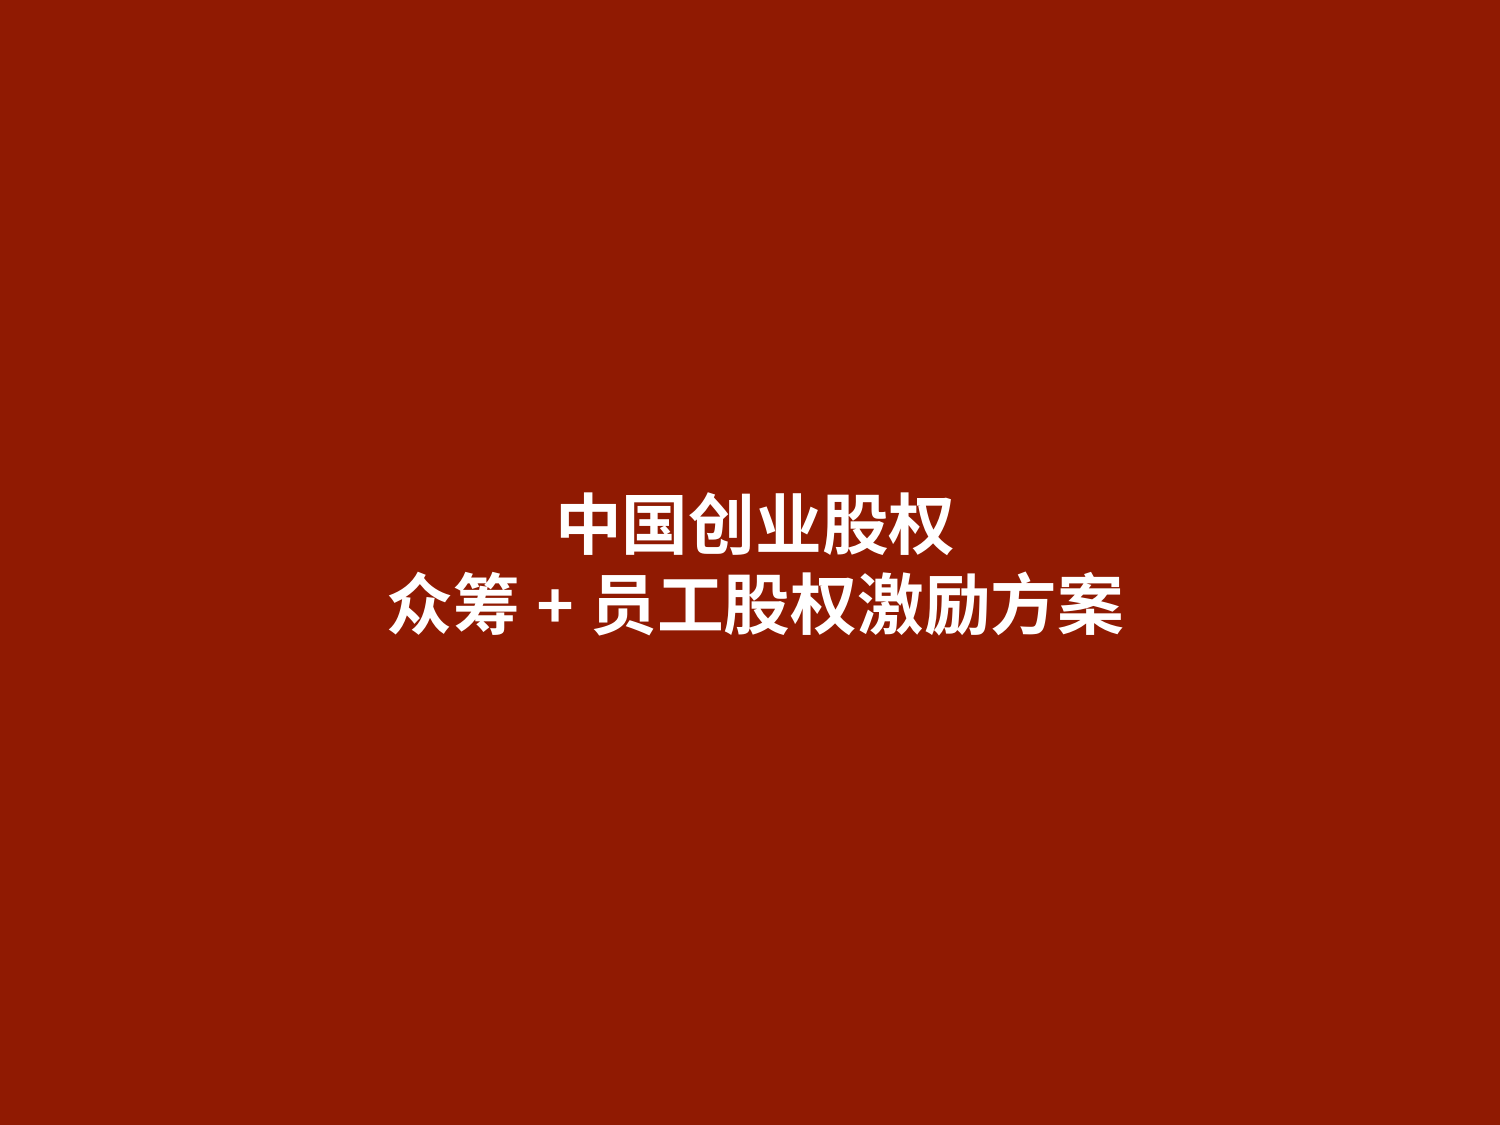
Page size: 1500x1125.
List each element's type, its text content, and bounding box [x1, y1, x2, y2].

text_box 中国创业股权 众筹+员工股权激励方案 [0, 0, 1500, 1125]
